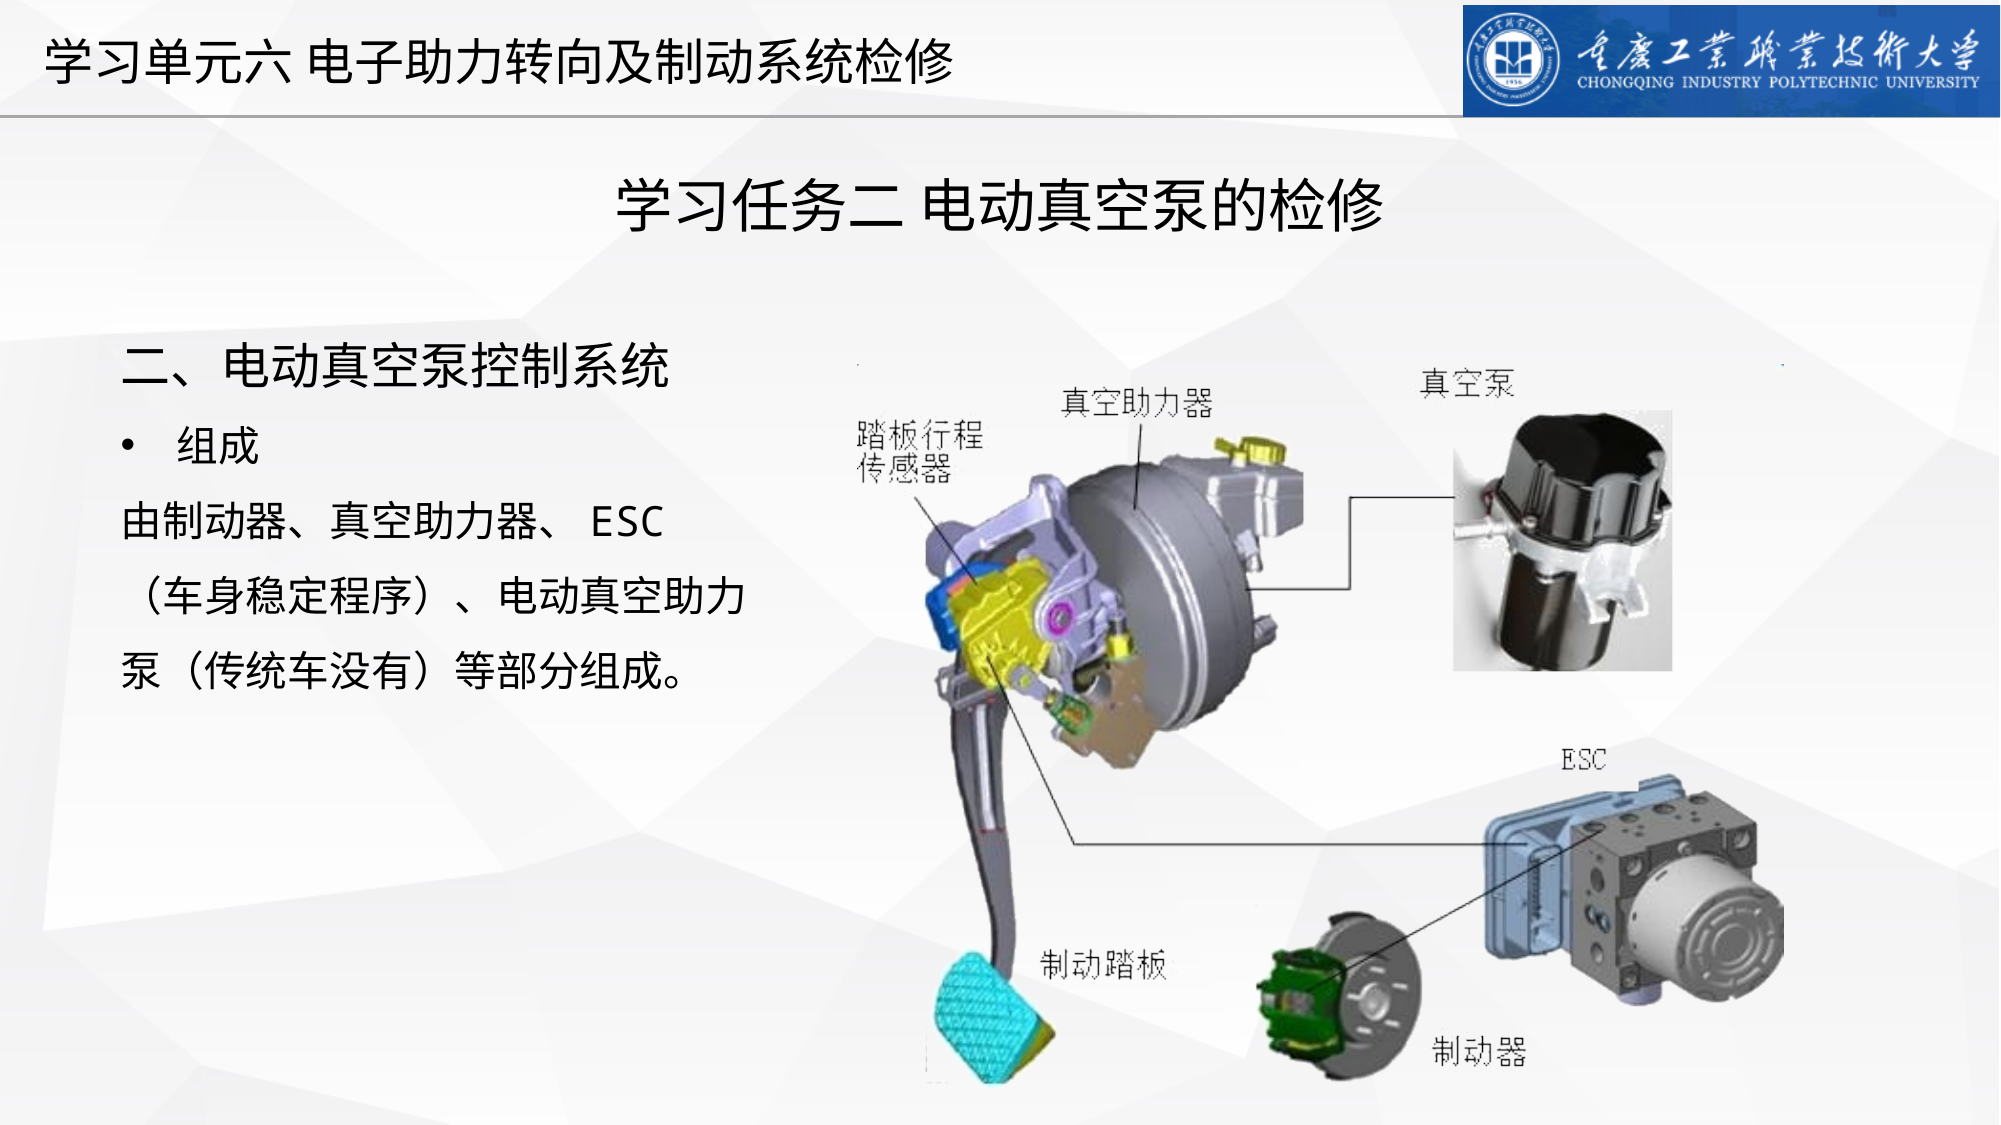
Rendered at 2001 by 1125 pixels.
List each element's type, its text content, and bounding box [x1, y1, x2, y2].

text_box 学习任务二 电动真空泵的检修 [433, 161, 1567, 247]
text_box 二、电动真空泵控制系统 组成 由制动器、真空助力器、ESC（车身稳定程序）、电动真空助力泵（传统车没有）等部分组成。 [105, 297, 764, 702]
picture [0, 118, 1999, 1125]
picture [0, 0, 2001, 117]
